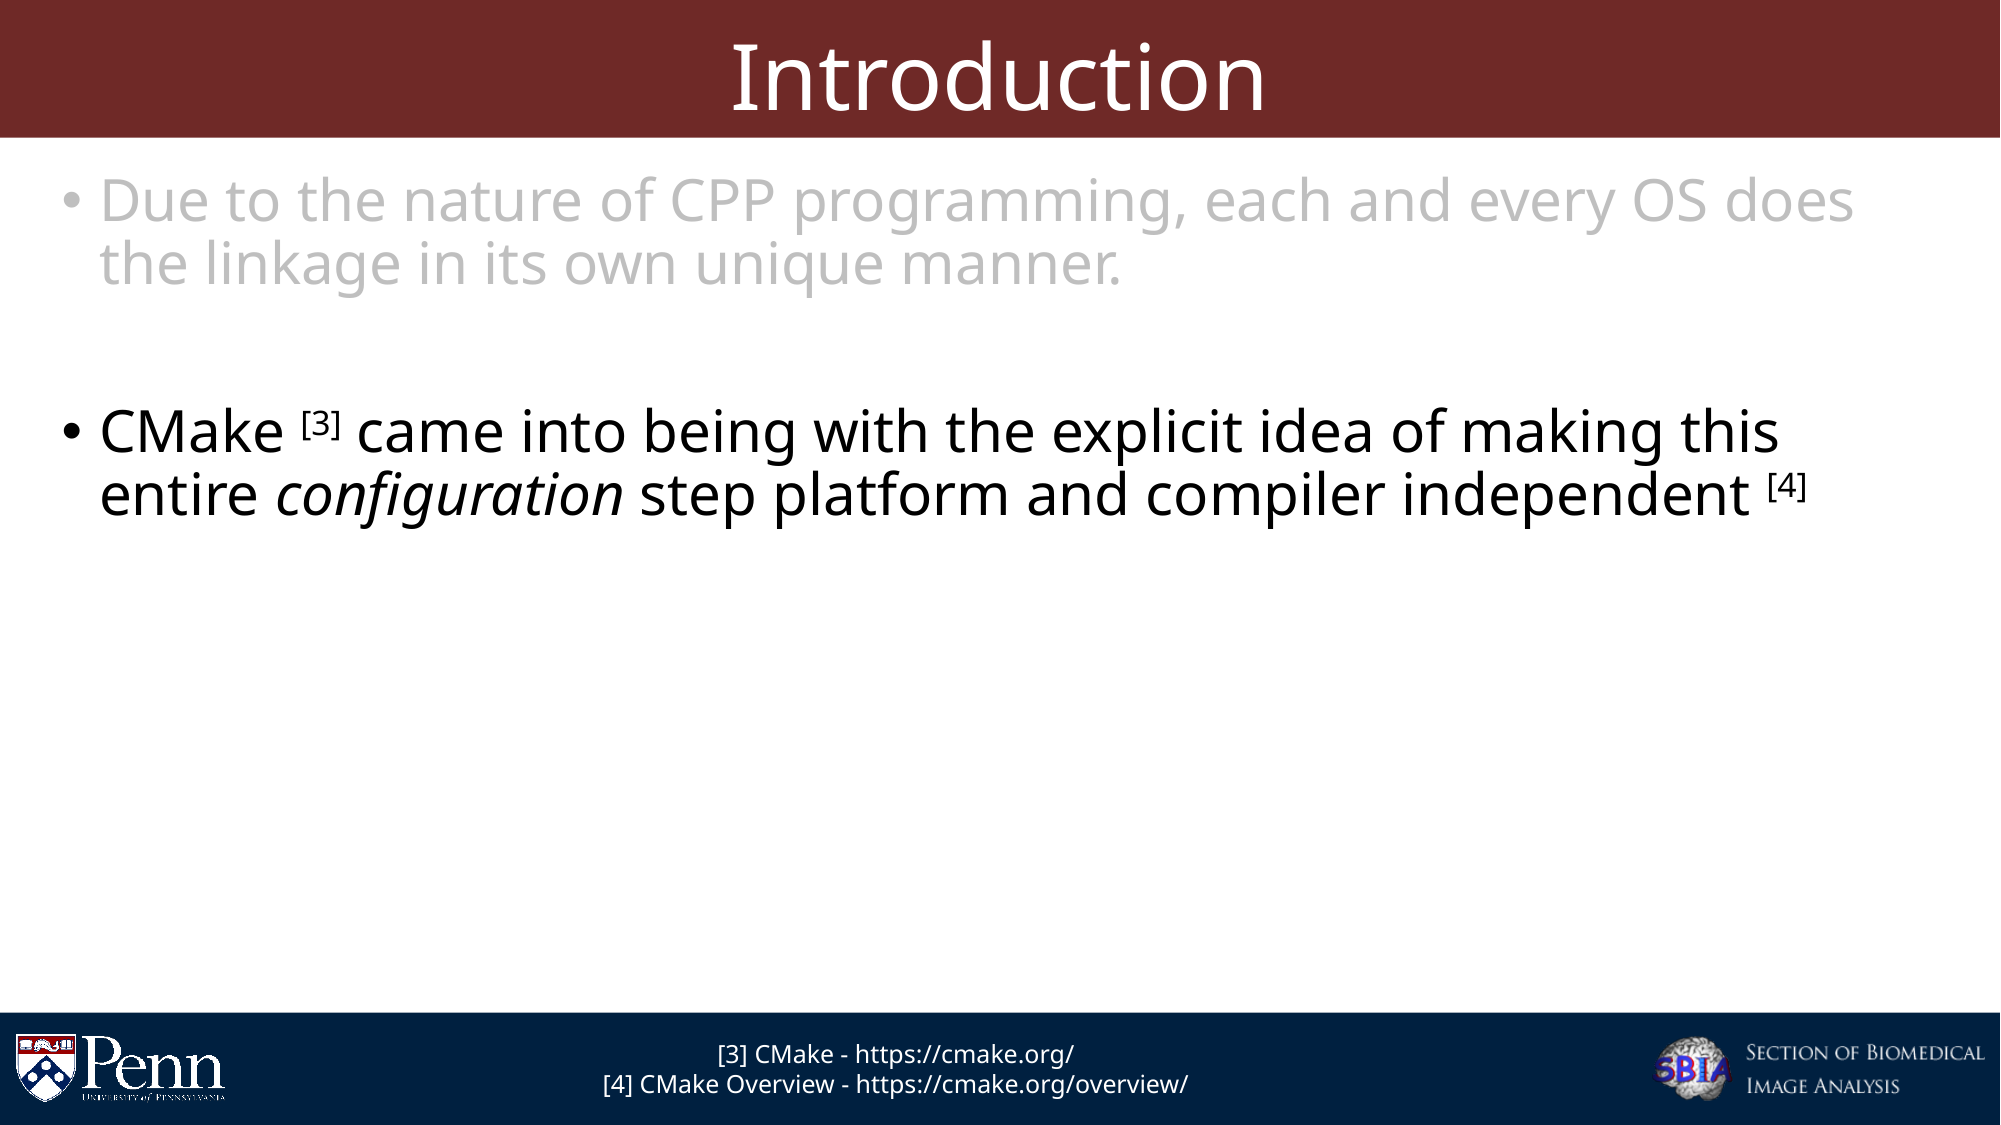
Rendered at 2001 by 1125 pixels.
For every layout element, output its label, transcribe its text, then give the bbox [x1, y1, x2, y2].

picture [1652, 1035, 1985, 1102]
picture [16, 1034, 225, 1103]
title Introduction [46, 0, 1954, 138]
footer [3] CMake - https://cmake.org/ [4] CMake Overview - https://cmake.org/overview/ [241, 1038, 1551, 1099]
list Due to the nature of CPP programming, each and every OS does the linkage in its own unique manner. CMake [3] came into being with the explicit idea of making this entire configuration step platform and compiler independent [4] [46, 164, 1954, 988]
